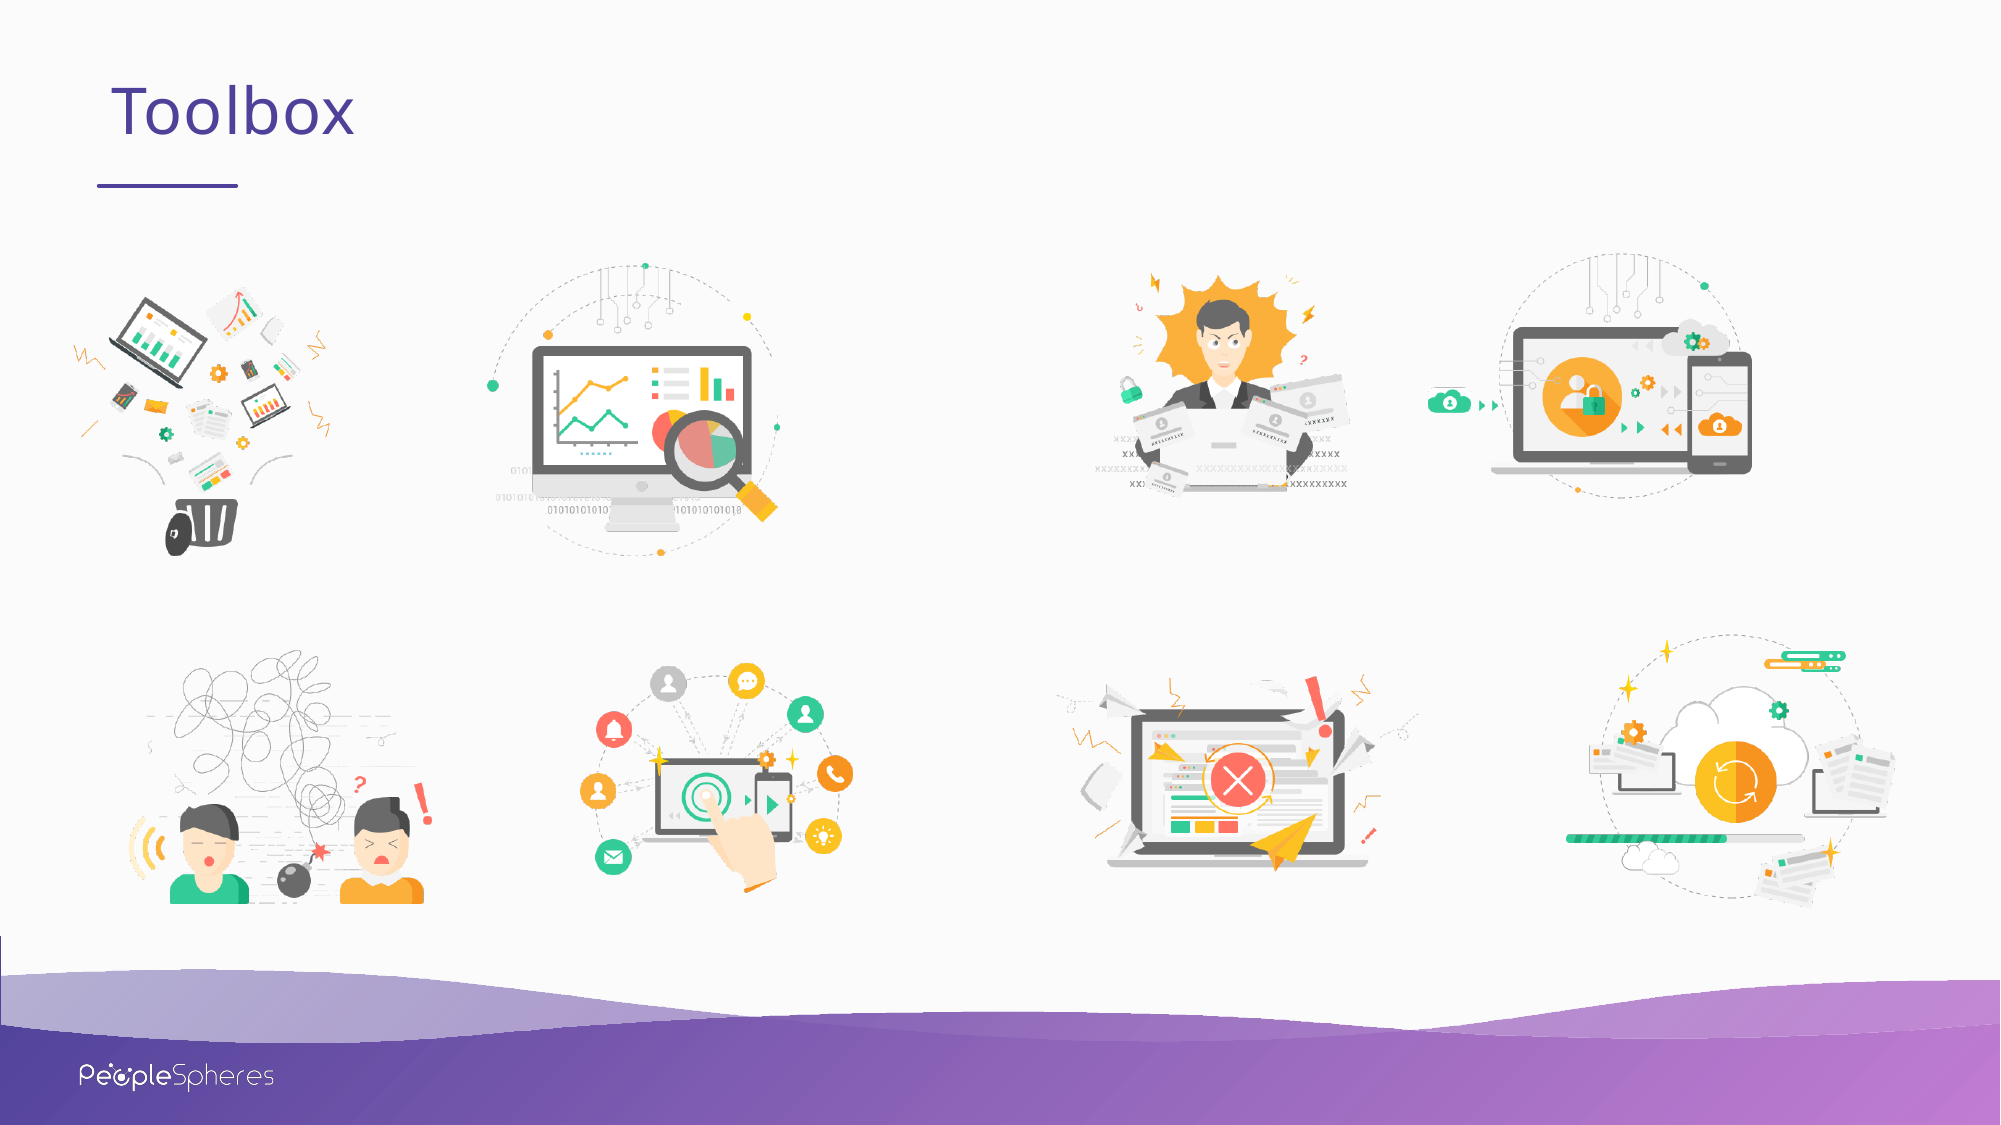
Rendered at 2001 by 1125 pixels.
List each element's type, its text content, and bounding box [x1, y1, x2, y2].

picture [79, 1063, 274, 1093]
picture [0, 213, 932, 957]
list Toolbox [96, 71, 1595, 157]
picture [999, 183, 1938, 972]
